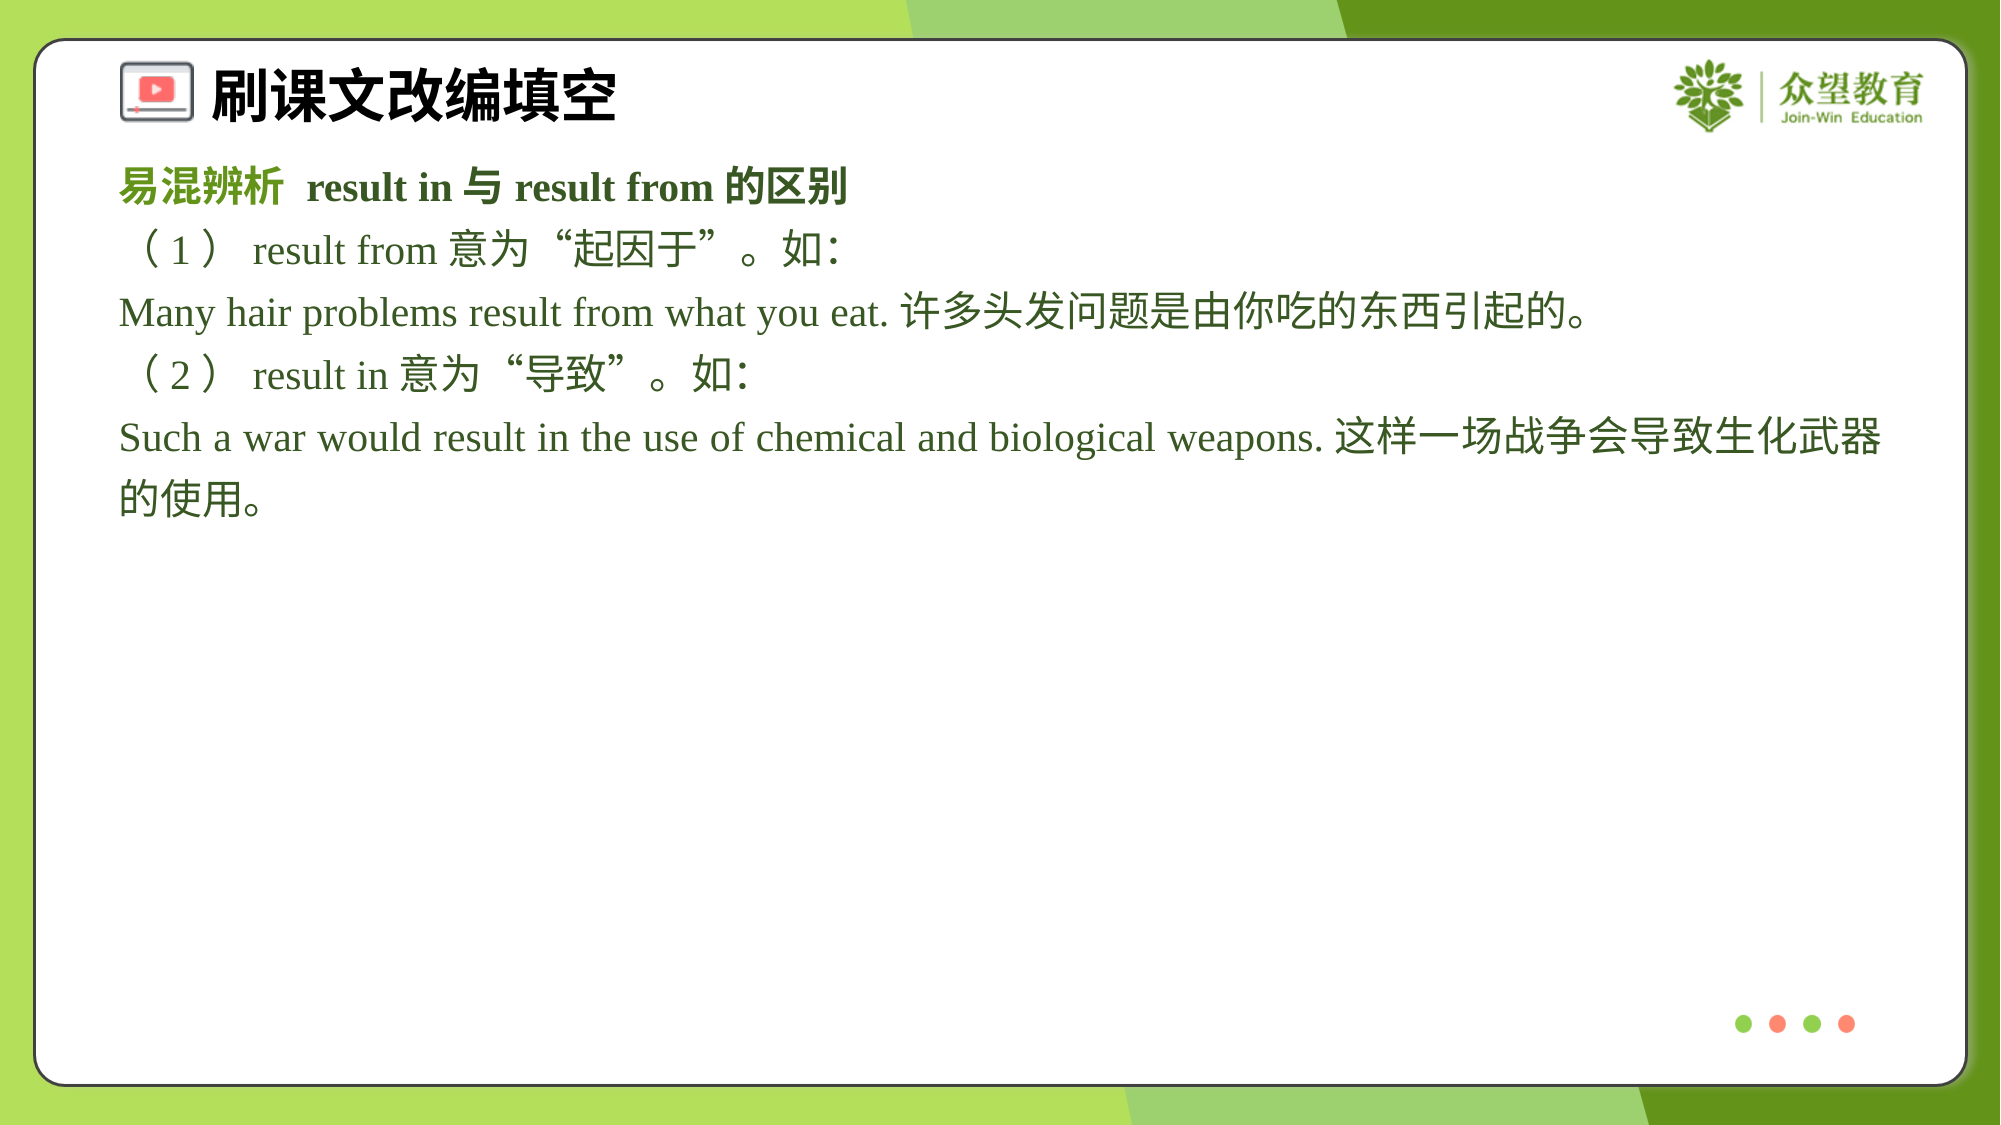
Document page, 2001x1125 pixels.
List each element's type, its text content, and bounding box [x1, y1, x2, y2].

picture [0, 0, 2000, 1125]
text_box 易混辨析 result in与result from的区别 （1）result from意为“起因于”。如： Many hair problems result from what you eat.许多头发问题是由你吃的东西引起的。 （2）result in意为“导致”。如： Such a war would result in the use of chemical and biological weapons.这样一场战争会导致生化武器的使用。 [118, 147, 1883, 518]
